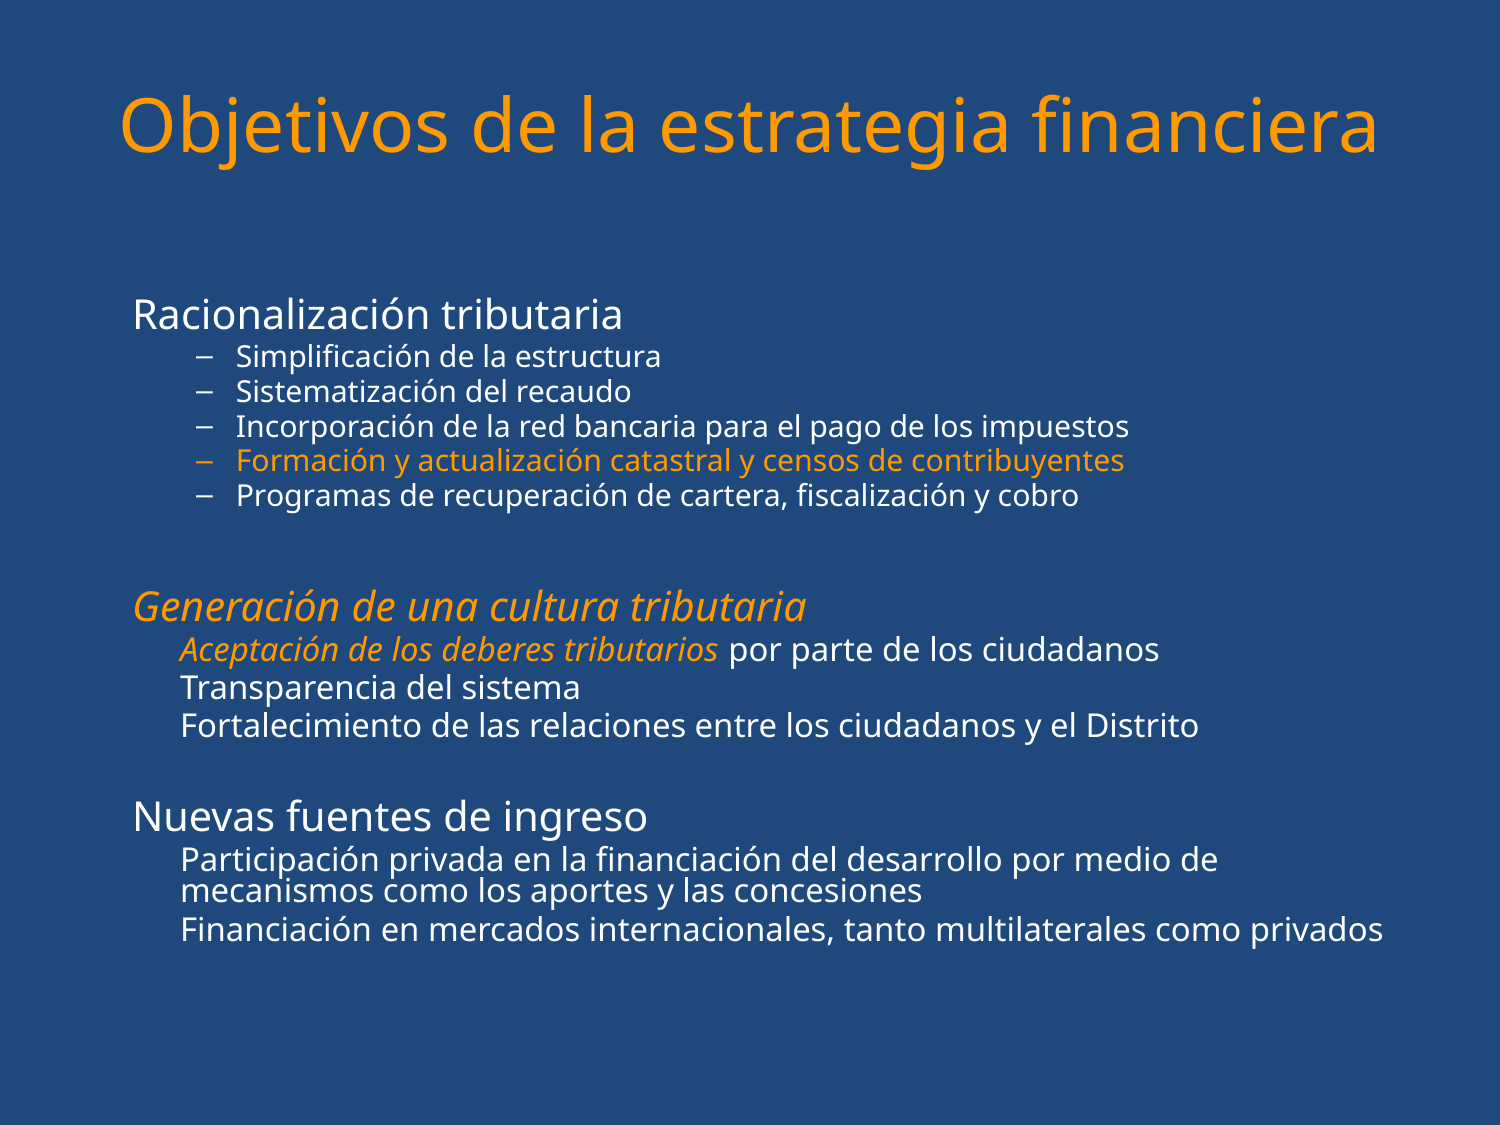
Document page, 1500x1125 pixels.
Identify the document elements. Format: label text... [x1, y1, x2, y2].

list Racionalización tributaria Simplificación de la estructura Sistematización del recaudo Incorporación de la red bancaria para el pago de los impuestos Formación y actualización catastral y censos de contribuyentes Programas de recuperación de cartera, fiscalización y cobro Generación de una cultura tributaria Aceptación de los deberes tributarios por parte de los ciudadanos Transparencia del sistema Fortalecimiento de las relaciones entre los ciudadanos y el Distrito Nuevas fuentes de ingreso Participación privada en la financiación del desarrollo por medio de mecanismos como los aportes y las concesiones Financiación en mercados internacionales, tanto multilaterales como privados [117, 290, 1418, 1034]
title Objetivos de la estrategia financiera [75, 45, 1425, 200]
